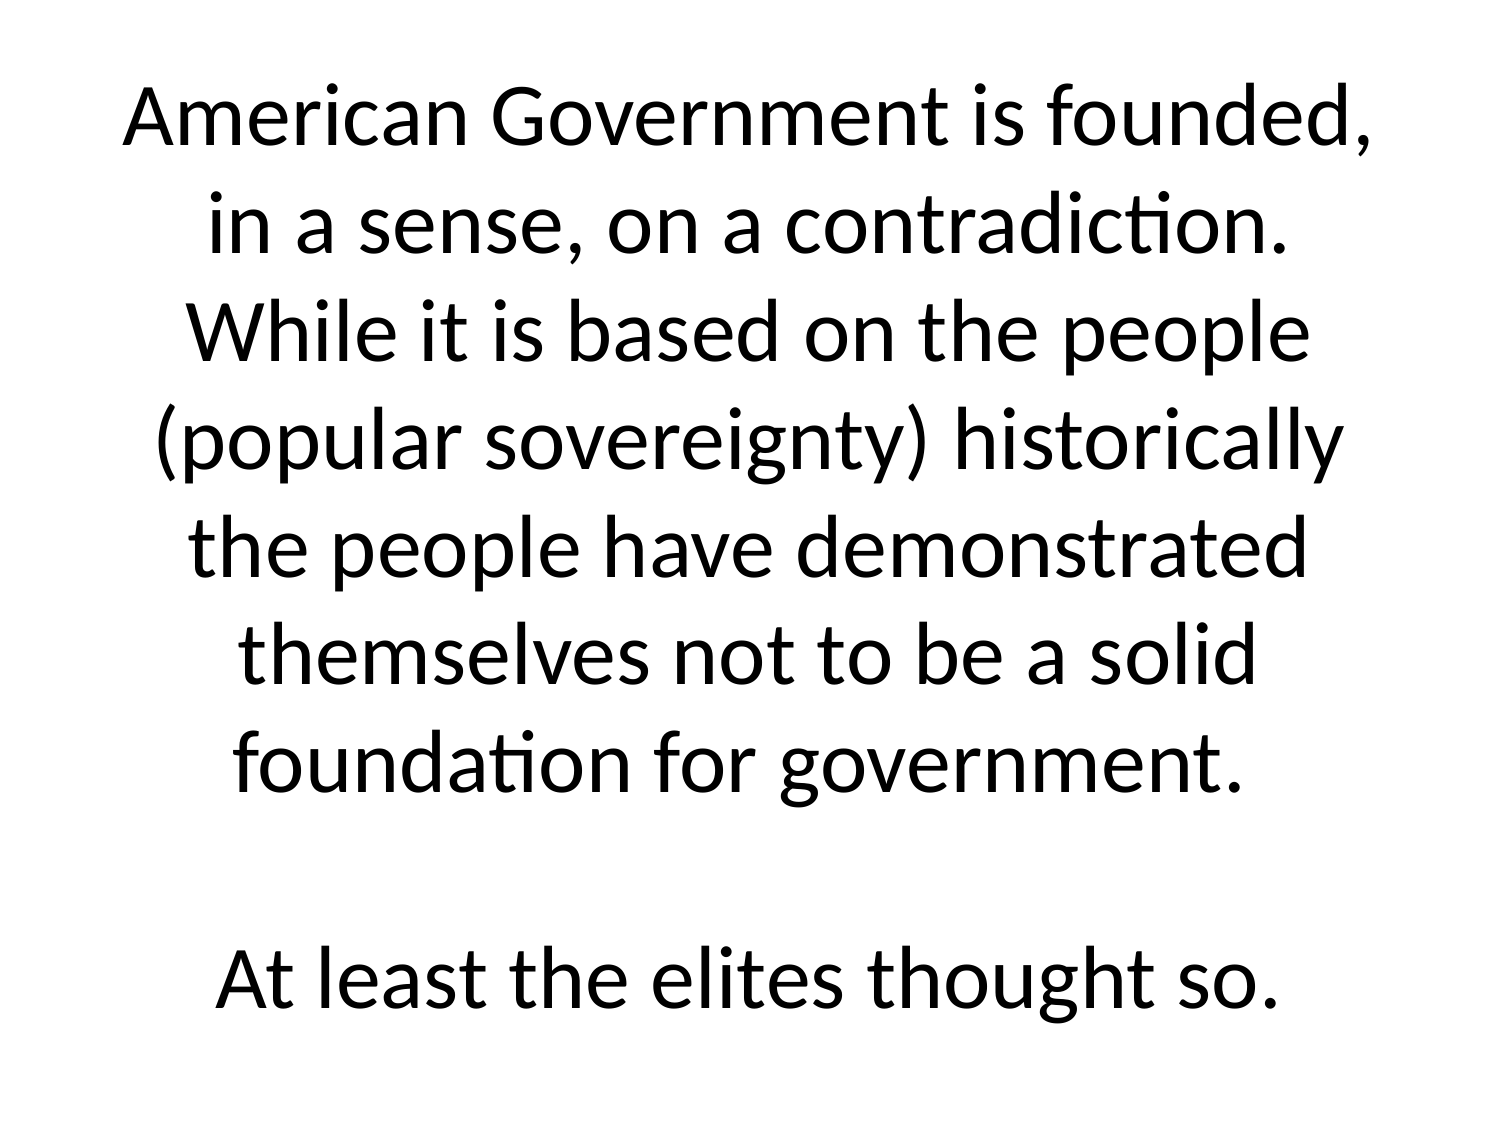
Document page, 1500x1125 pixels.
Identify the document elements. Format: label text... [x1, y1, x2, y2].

title American Government is founded, in a sense, on a contradiction. While it is based on the people (popular sovereignty) historically the people have demonstrated themselves not to be a solid foundation for government. At least the elites thought so. [74, 44, 1426, 1038]
